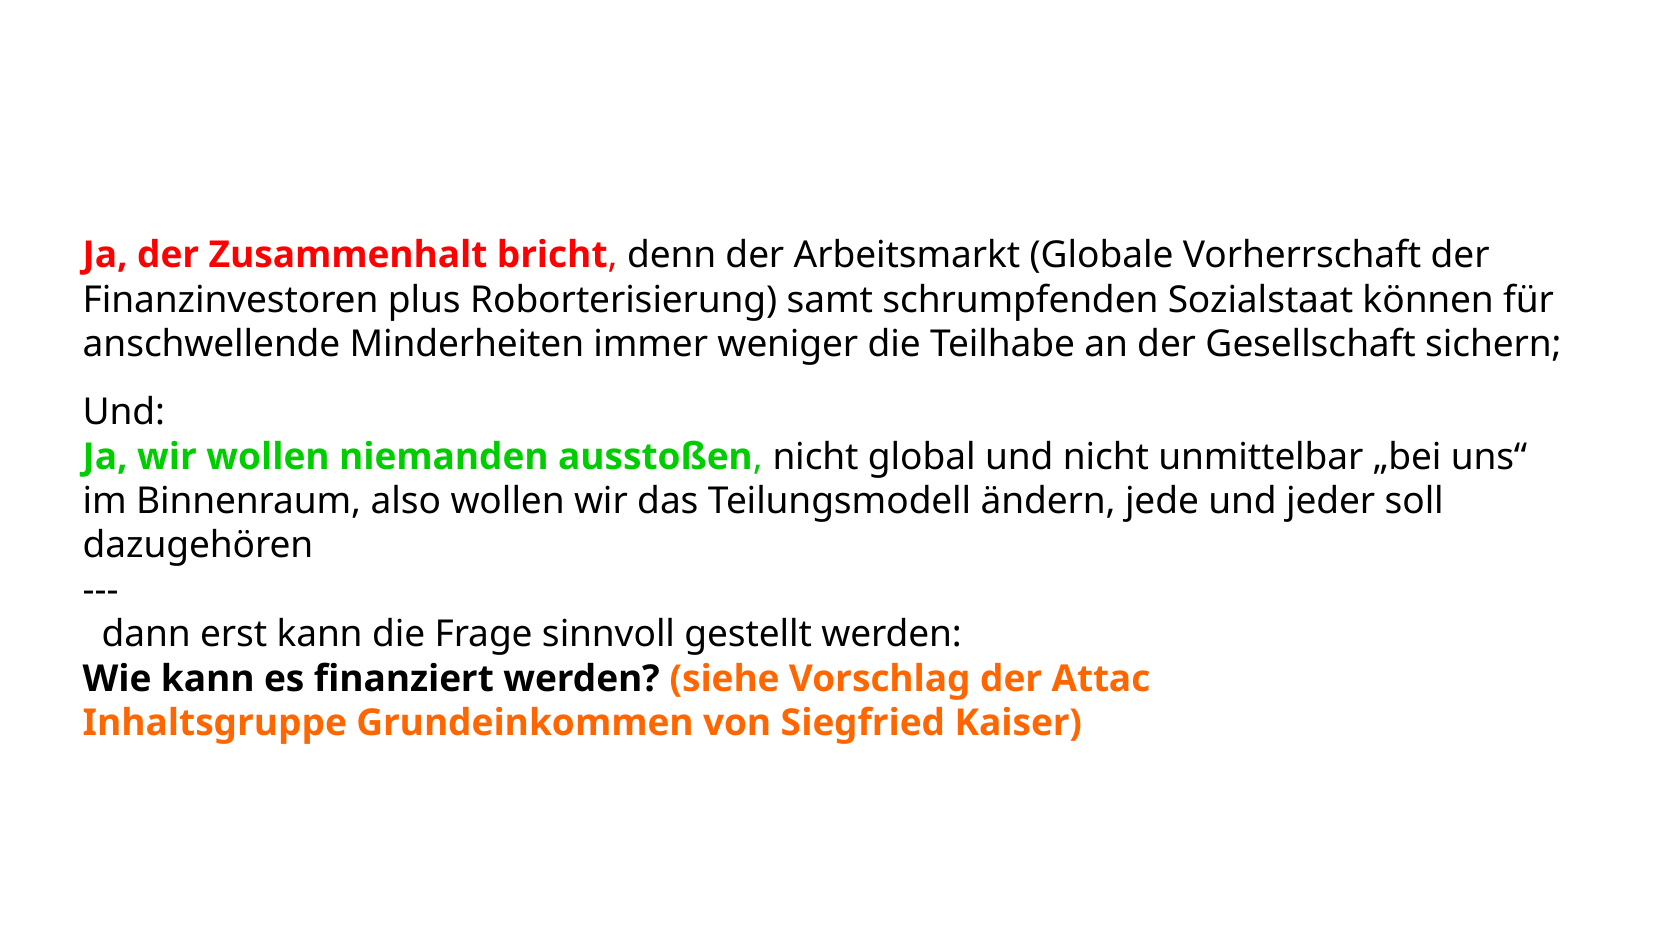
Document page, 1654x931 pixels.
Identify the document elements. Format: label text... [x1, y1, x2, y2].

list Ja, der Zusammenhalt bricht, denn der Arbeitsmarkt (Globale Vorherrschaft der Finanzinvestoren plus Roborterisierung) samt schrumpfenden Sozialstaat können für anschwellende Minderheiten immer weniger die Teilhabe an der Gesellschaft sichern; Und: Ja, wir wollen niemanden ausstoßen, nicht global und nicht unmittelbar „bei uns“ im Binnenraum, also wollen wir das Teilungsmodell ändern, jede und jeder soll dazugehören --- dann erst kann die Frage sinnvoll gestellt werden: Wie kann es finanziert werden? (siehe Vorschlag der Attac Inhaltsgruppe Grundeinkommen von Siegfried Kaiser) [82, 217, 1571, 757]
